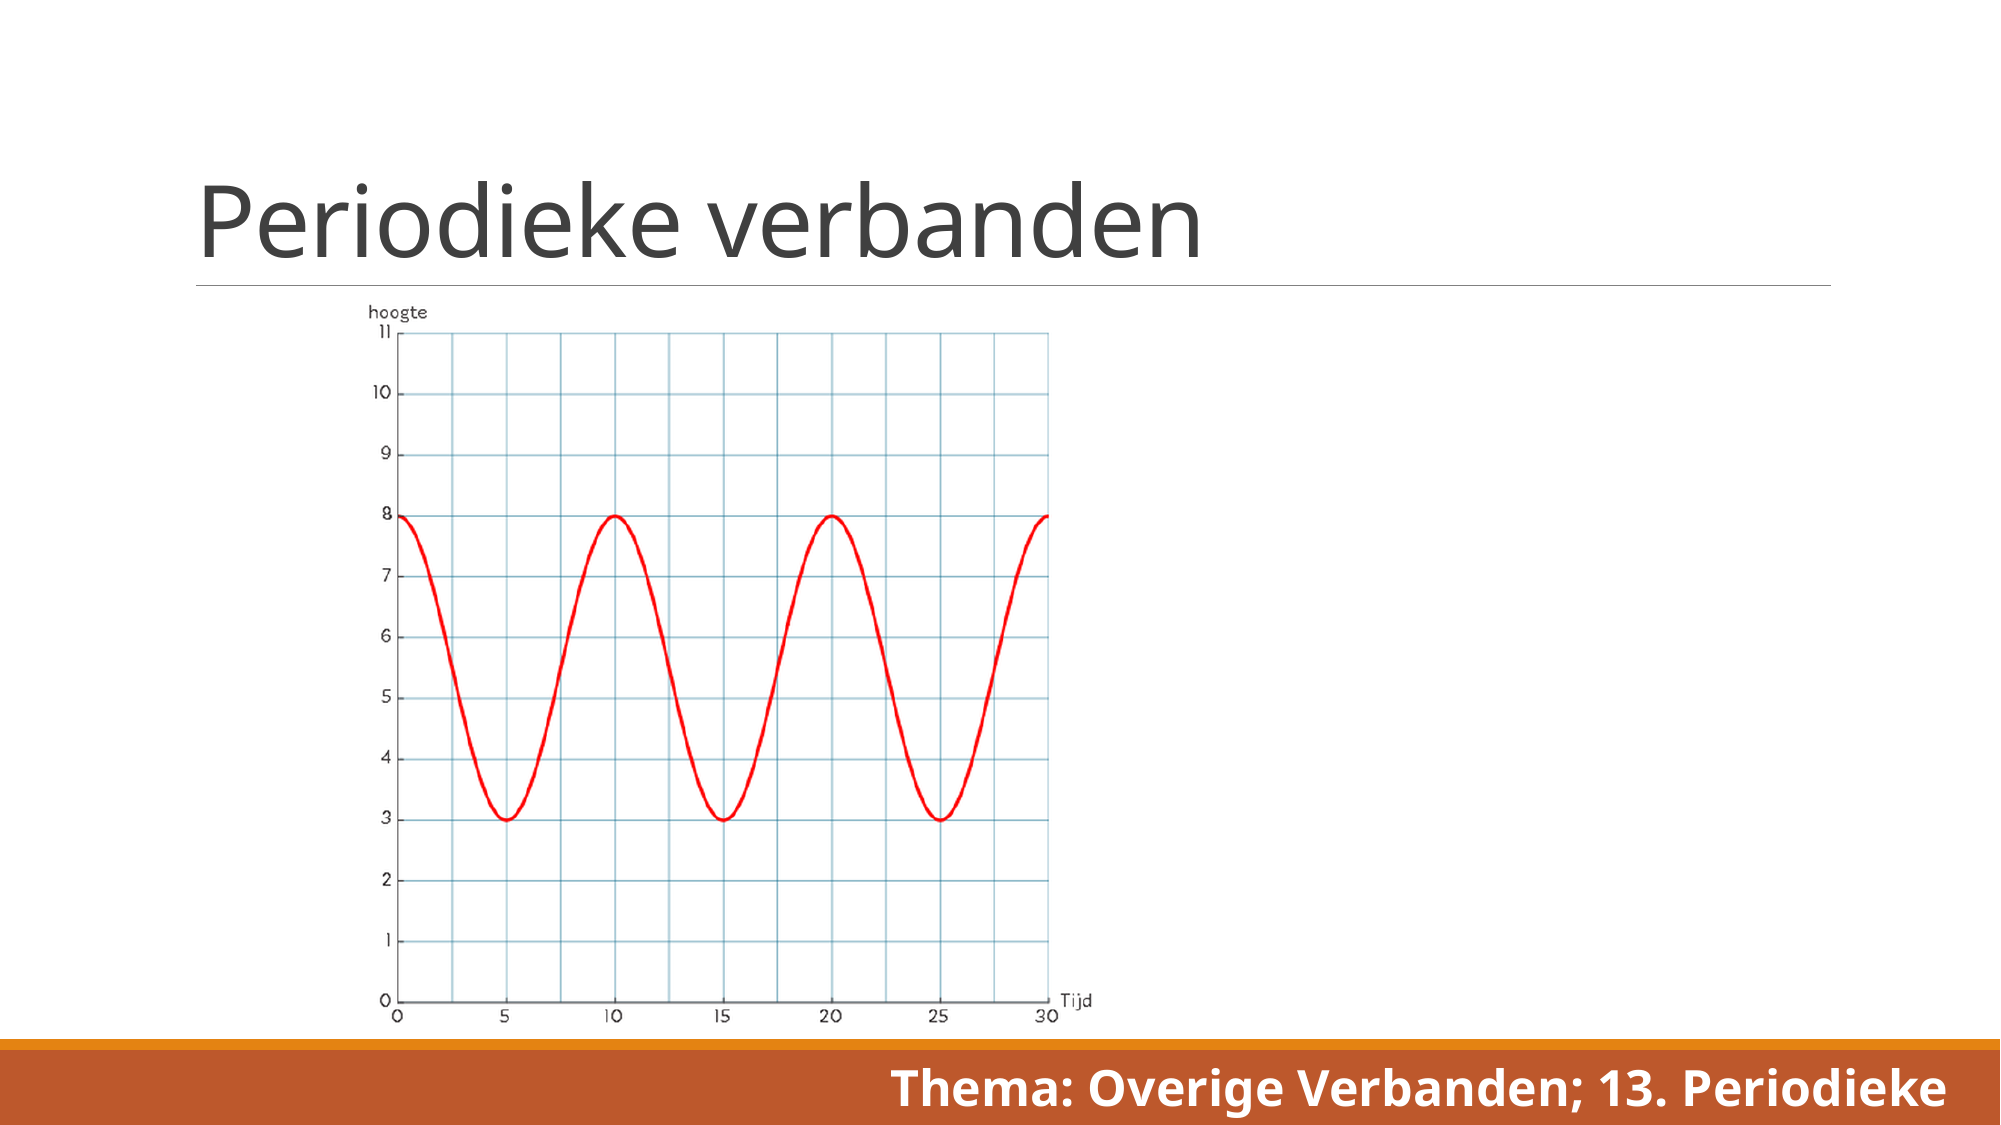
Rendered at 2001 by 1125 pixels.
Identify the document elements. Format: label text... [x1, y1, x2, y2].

picture [367, 302, 1094, 1030]
text_box Thema: Overige Verbanden; 13. Periodieke verbanden [854, 1049, 1985, 1125]
title Periodieke verbanden [180, 47, 1830, 285]
